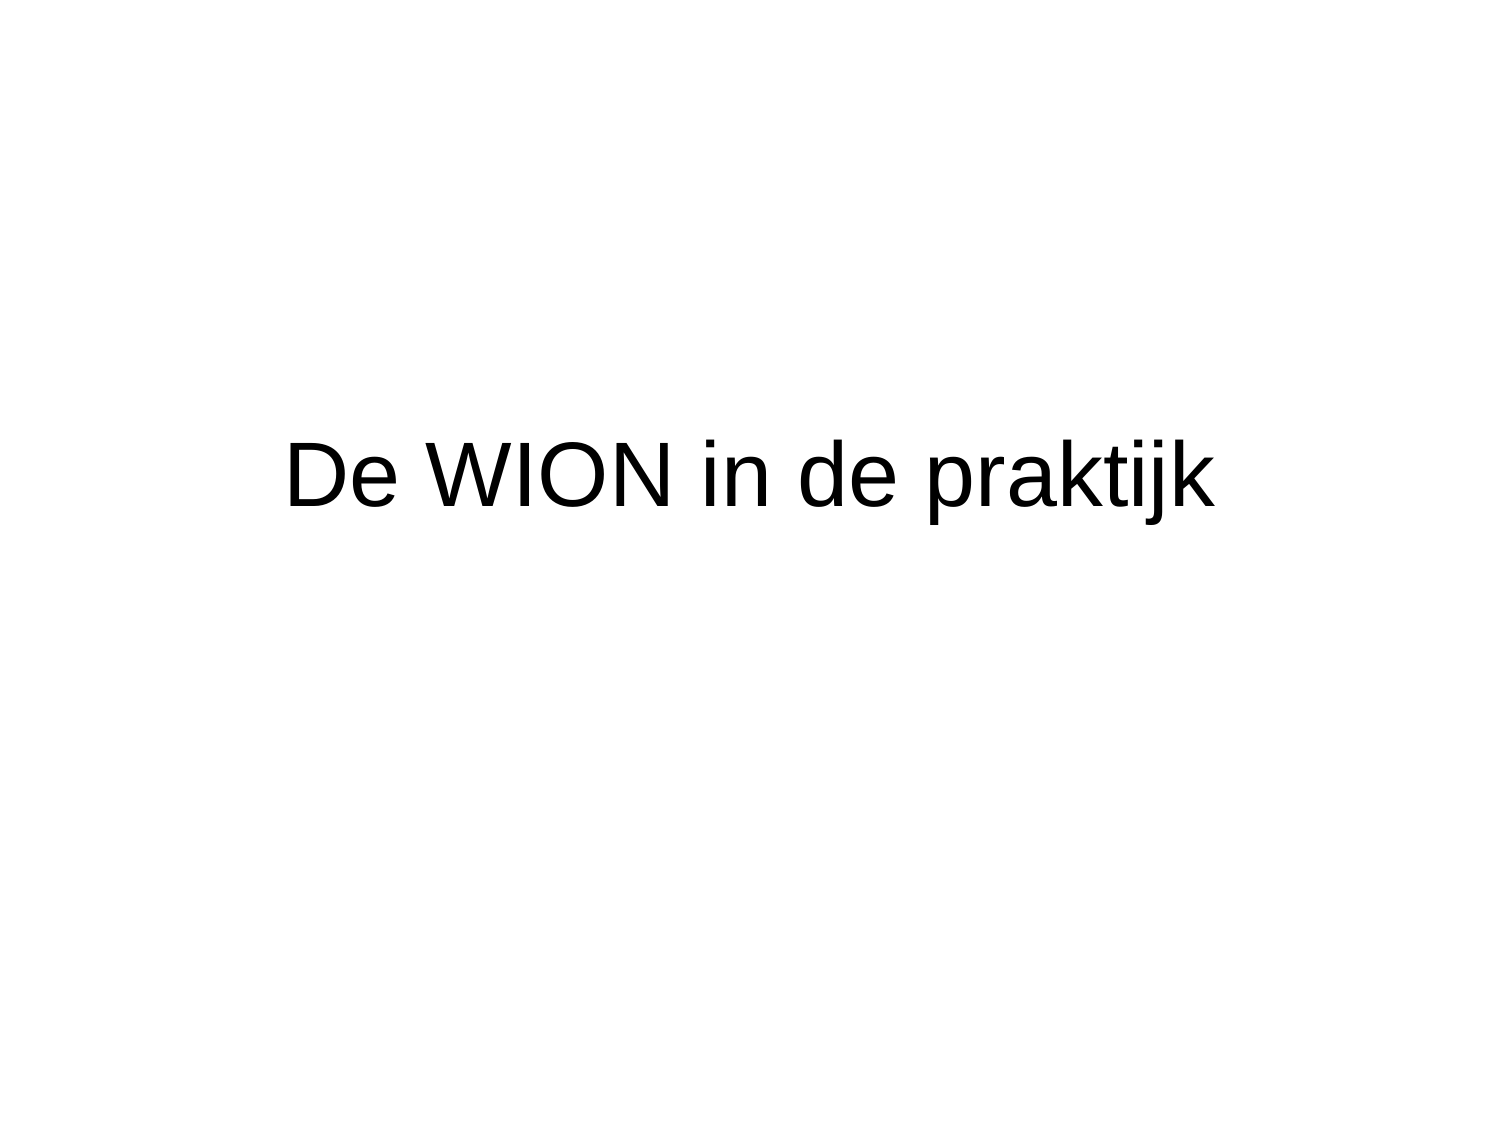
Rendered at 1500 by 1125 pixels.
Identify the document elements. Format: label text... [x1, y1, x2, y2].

title De WION in de praktijk [112, 349, 1388, 591]
